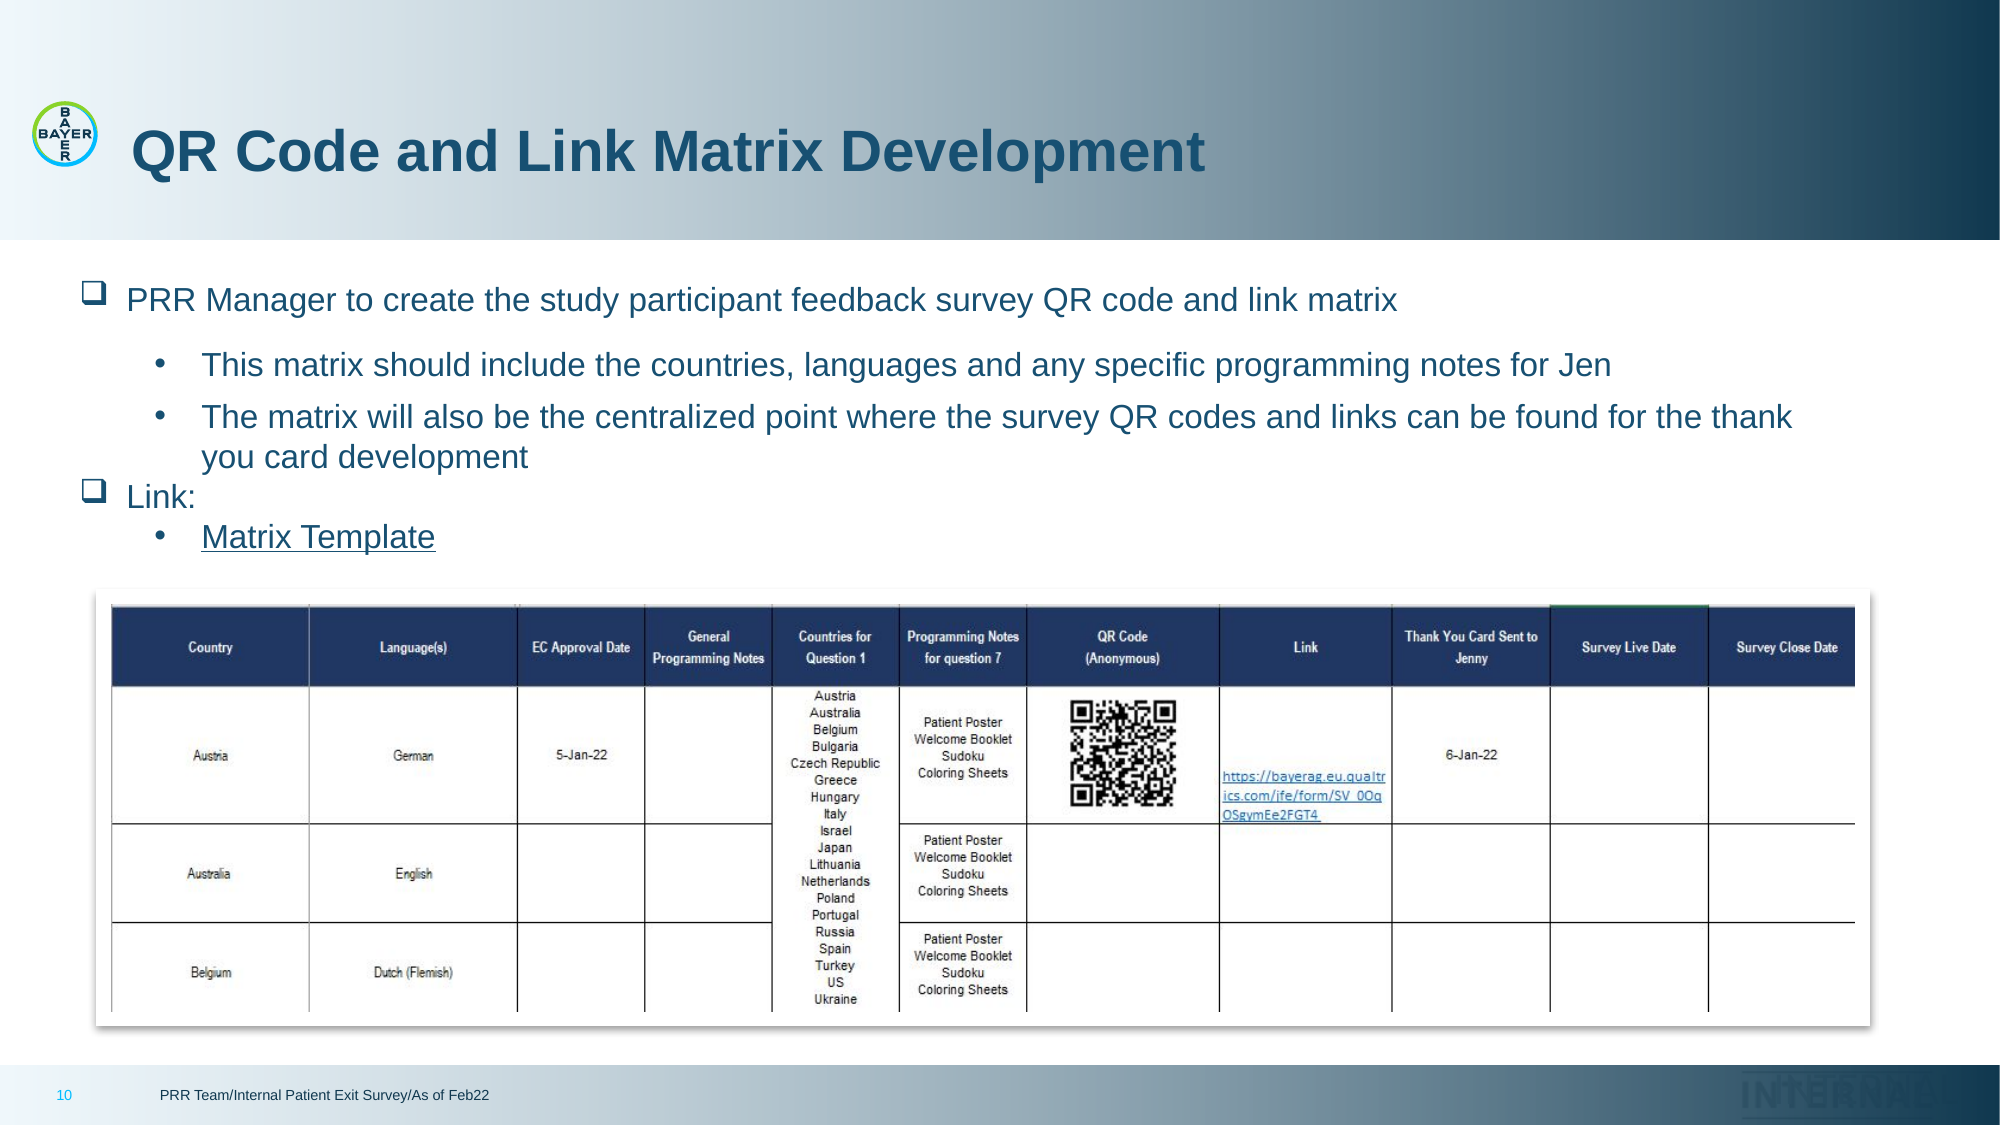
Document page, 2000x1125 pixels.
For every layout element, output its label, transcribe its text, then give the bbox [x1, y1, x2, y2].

text_box PRR Manager to create the study participant feedback survey QR code and link matrix This matrix should include the countries, languages and any specific programming notes for Jen The matrix will also be the centralized point where the survey QR codes and links can be found for the thank you card development Link: Matrix Template [64, 270, 1830, 656]
picture [110, 603, 1856, 1013]
picture [64, 105, 82, 112]
title QR Code and Link Matrix Development [131, 43, 1898, 184]
slide_number 10 [32, 1085, 97, 1104]
footer PRR Team/Internal Patient Exit Survey/As of Feb22 [159, 1085, 1578, 1104]
